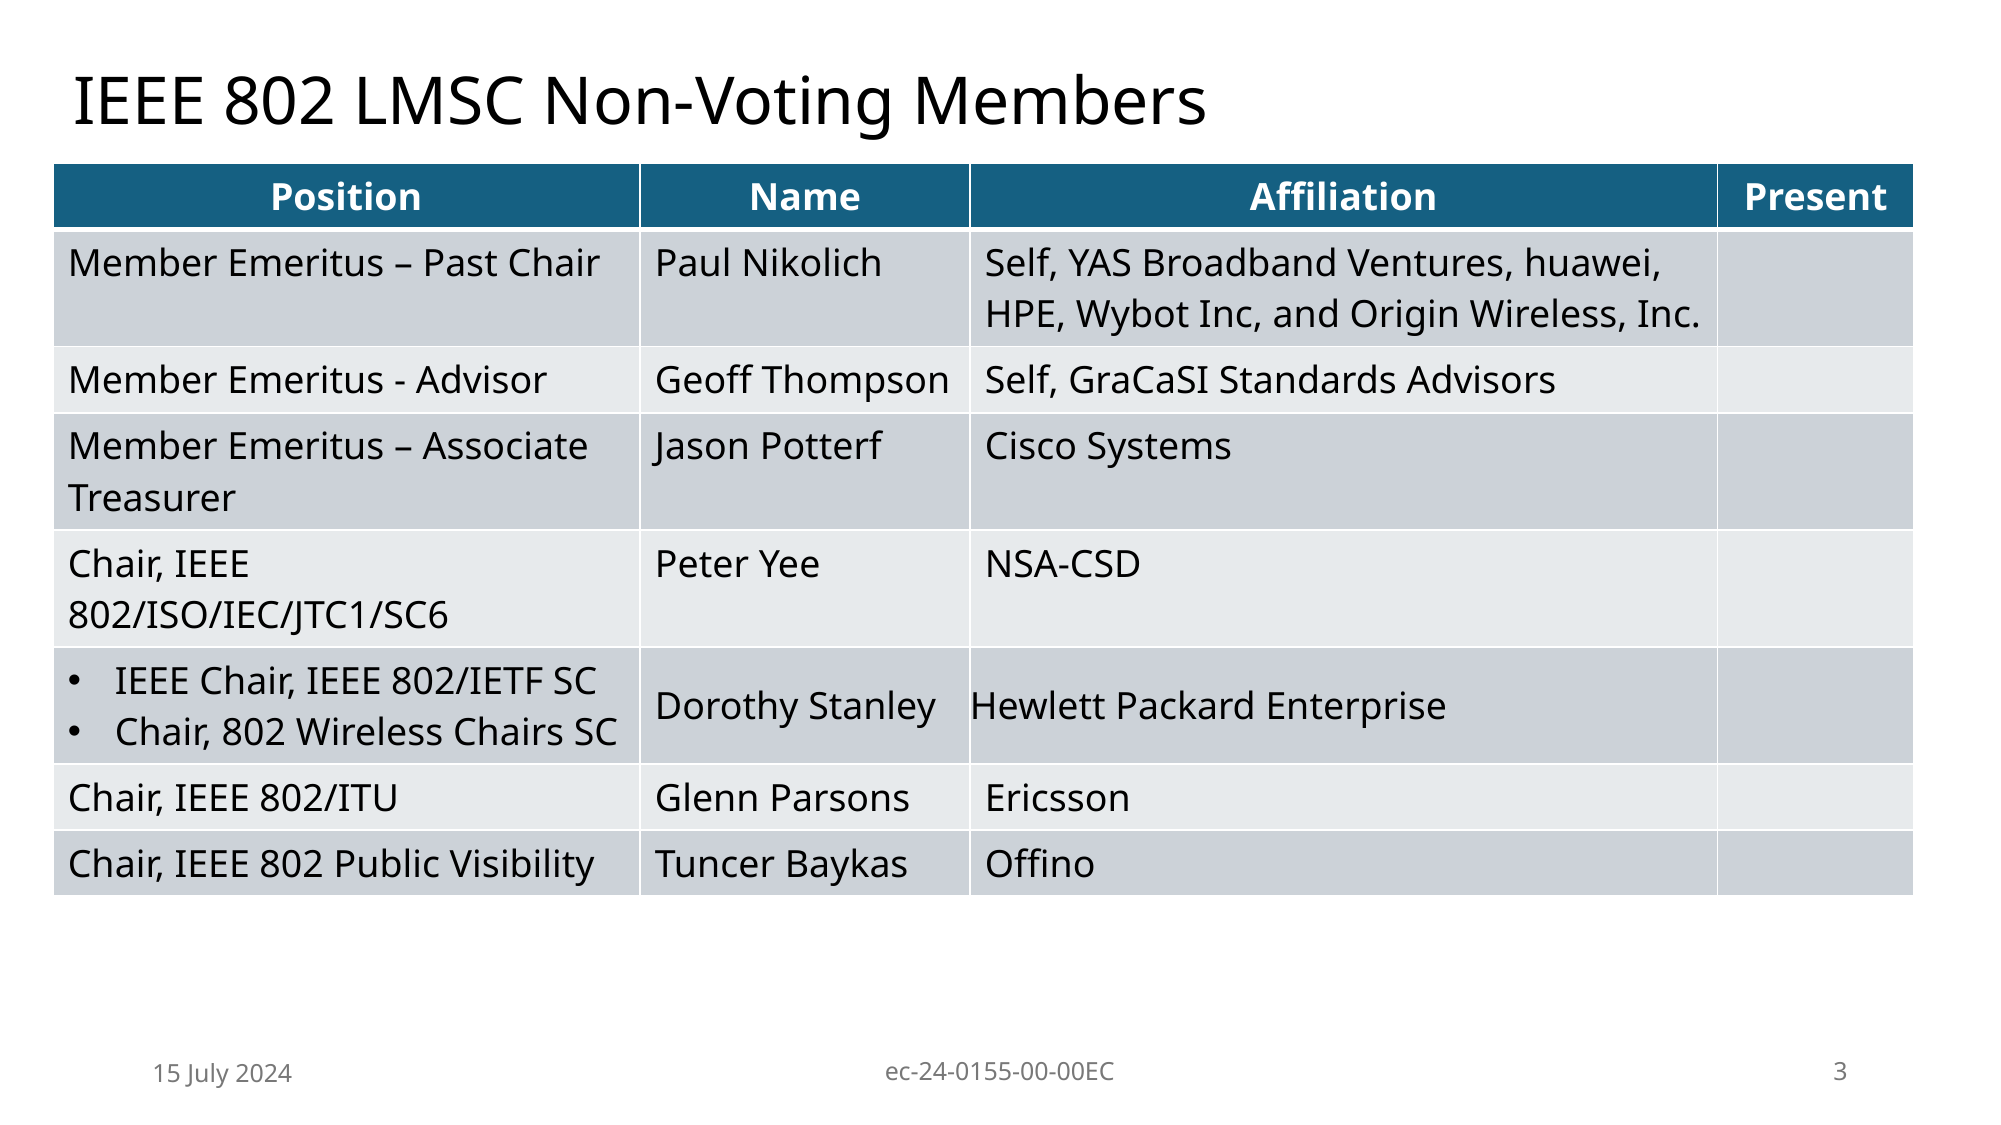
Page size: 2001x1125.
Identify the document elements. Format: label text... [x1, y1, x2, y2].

table_cell Chair, IEEE 802 Public Visibility [54, 831, 639, 895]
table_cell Hewlett Packard Enterprise [971, 648, 1717, 763]
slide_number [137, 1042, 588, 1103]
table_cell Ericsson [971, 765, 1717, 829]
table_cell Member Emeritus – Associate Treasurer [54, 414, 639, 529]
table_header Present [1718, 164, 1913, 227]
table_cell Jason Potterf [641, 414, 969, 529]
table_cell [1718, 531, 1913, 646]
table_cell Dorothy Stanley [641, 648, 969, 763]
table_header Affiliation [971, 164, 1717, 227]
table_cell NSA-CSD [971, 531, 1717, 646]
table_cell Member Emeritus - Advisor [54, 347, 639, 412]
table_header Name [641, 164, 969, 227]
table_cell Chair, IEEE 802/ITU [54, 765, 639, 829]
table_cell [1718, 232, 1913, 346]
footer ec-24-0155-00-00EC [662, 1042, 1338, 1103]
table_cell Glenn Parsons [641, 765, 969, 829]
table_cell Offino [971, 831, 1717, 895]
table_cell IEEE Chair, IEEE 802/IETF SC Chair, 802 Wireless Chairs SC [54, 648, 639, 763]
table_cell Geoff Thompson [641, 347, 969, 412]
table_cell [1718, 414, 1913, 529]
table_cell Self, GraCaSI Standards Advisors [971, 347, 1717, 412]
table_cell [1718, 648, 1913, 763]
table_cell [1718, 765, 1913, 829]
table_cell Paul Nikolich [641, 232, 969, 346]
table_header Position [54, 164, 639, 227]
slide_number 3 [1412, 1042, 1863, 1103]
table_cell Chair, IEEE 802/ISO/IEC/JTC1/SC6 [54, 531, 639, 646]
table_cell [1718, 347, 1913, 412]
table_cell Tuncer Baykas [641, 831, 969, 895]
table_cell Self, YAS Broadband Ventures, huawei, HPE, Wybot Inc, and Origin Wireless, Inc. [971, 232, 1717, 346]
table_cell Cisco Systems [971, 414, 1717, 529]
title IEEE 802 LMSC Non-Voting Members [58, 59, 1863, 147]
table_cell Member Emeritus – Past Chair [54, 232, 639, 346]
table_cell [1718, 831, 1913, 895]
table_cell Peter Yee [641, 531, 969, 646]
